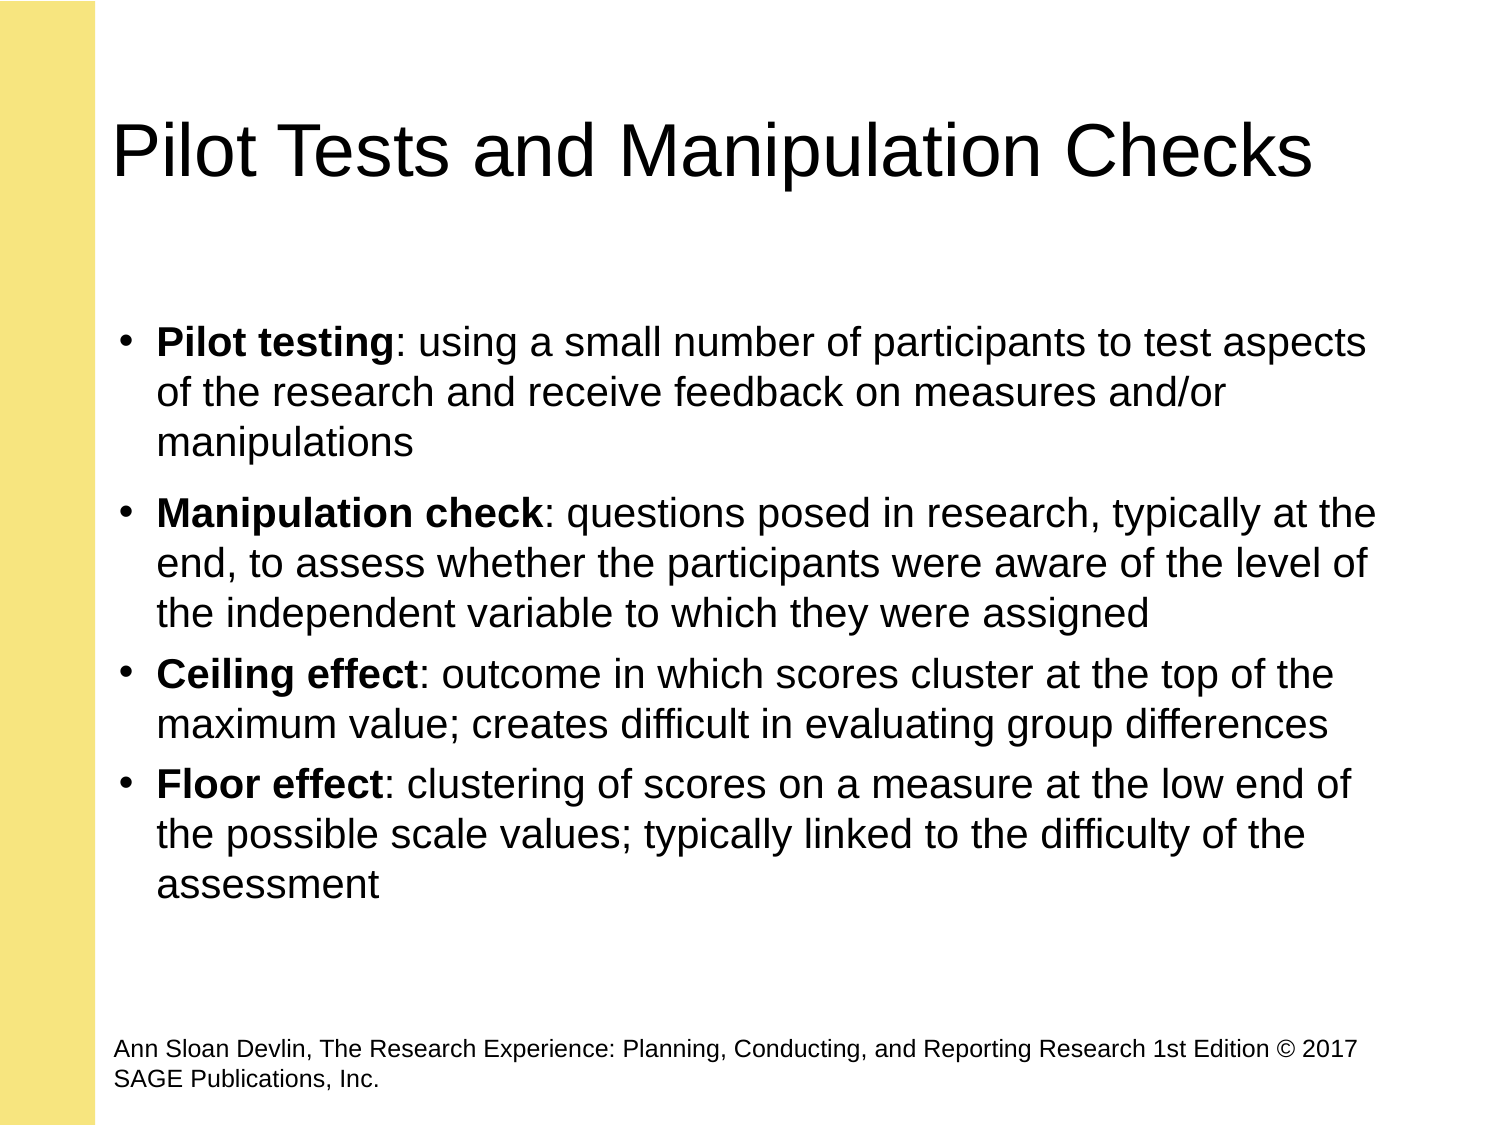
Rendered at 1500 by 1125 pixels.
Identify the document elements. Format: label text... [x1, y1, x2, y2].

picture [0, 1, 96, 1125]
list Pilot testing: using a small number of participants to test aspects of the research and receive feedback on measures and/or manipulations Manipulation check: questions posed in research, typically at the end, to assess whether the participants were aware of the level of the independent variable to which they were assigned Ceiling effect: outcome in which scores cluster at the top of the maximum value; creates difficult in evaluating group differences Floor effect: clustering of scores on a measure at the low end of the possible scale values; typically linked to the difficulty of the assessment [96, 307, 1422, 906]
title Pilot Tests and Manipulation Checks [96, 98, 1346, 206]
